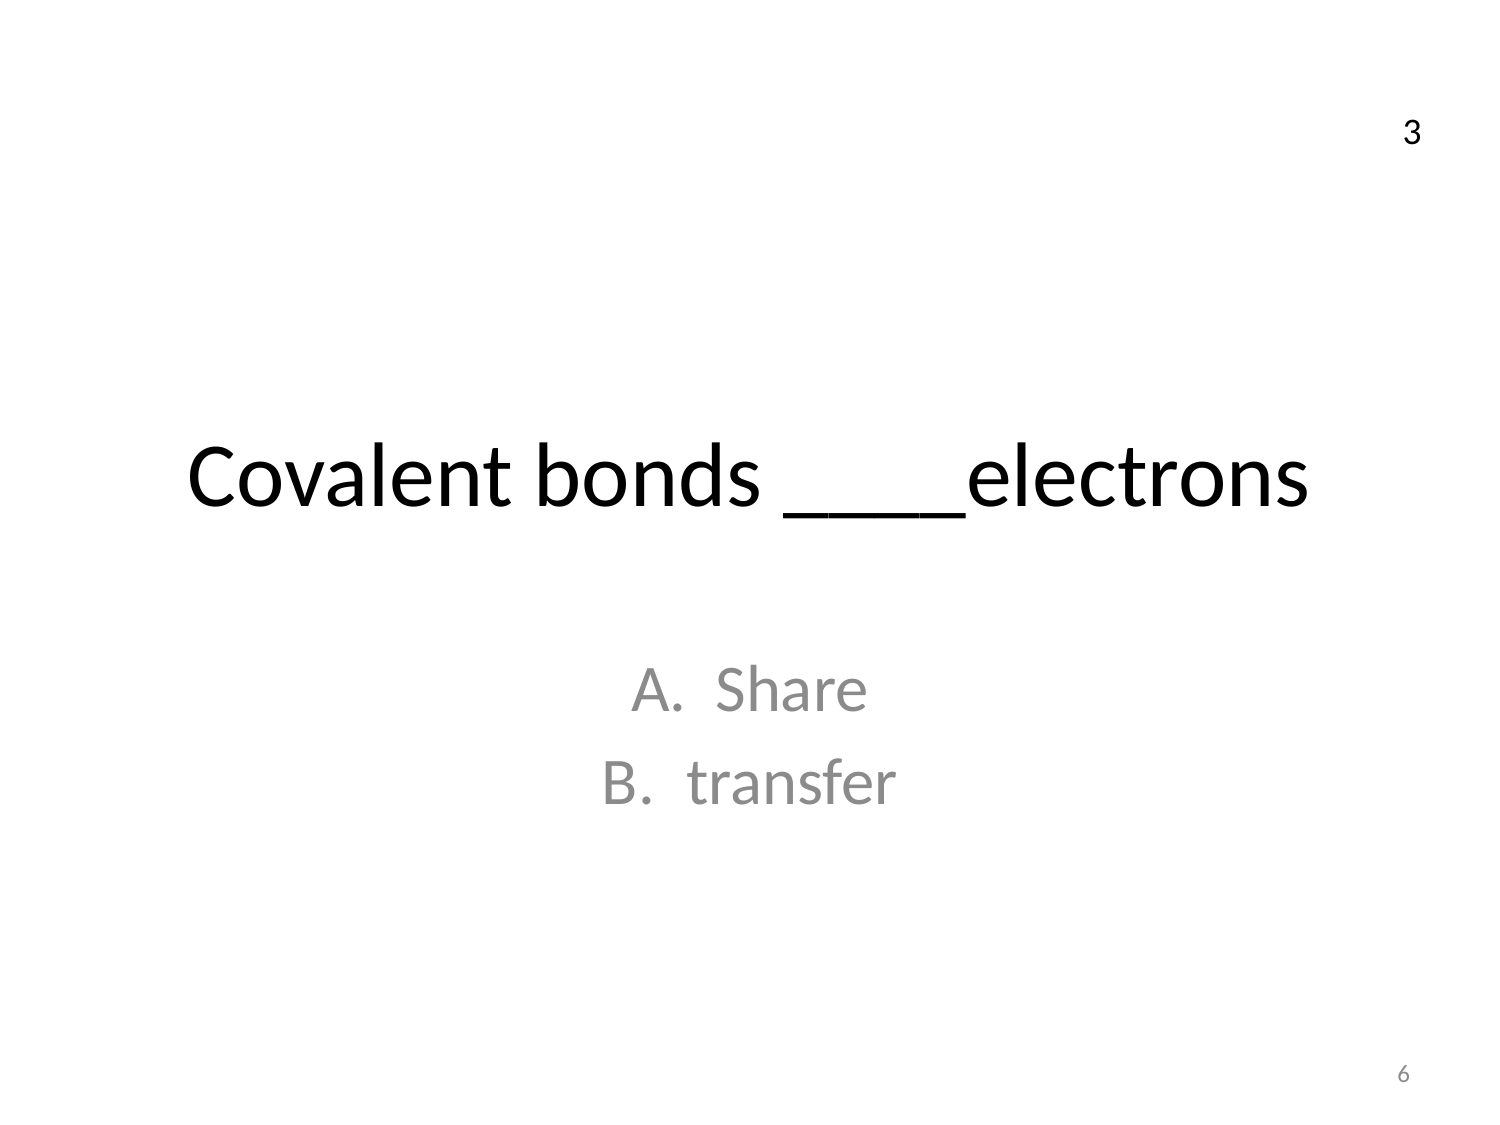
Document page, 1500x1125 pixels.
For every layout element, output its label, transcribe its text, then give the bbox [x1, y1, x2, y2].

text_box 3 [1387, 99, 1437, 160]
title Covalent bonds ____electrons [112, 349, 1388, 591]
subtitle Share transfer [225, 637, 1275, 925]
slide_number 6 [1074, 1042, 1425, 1103]
